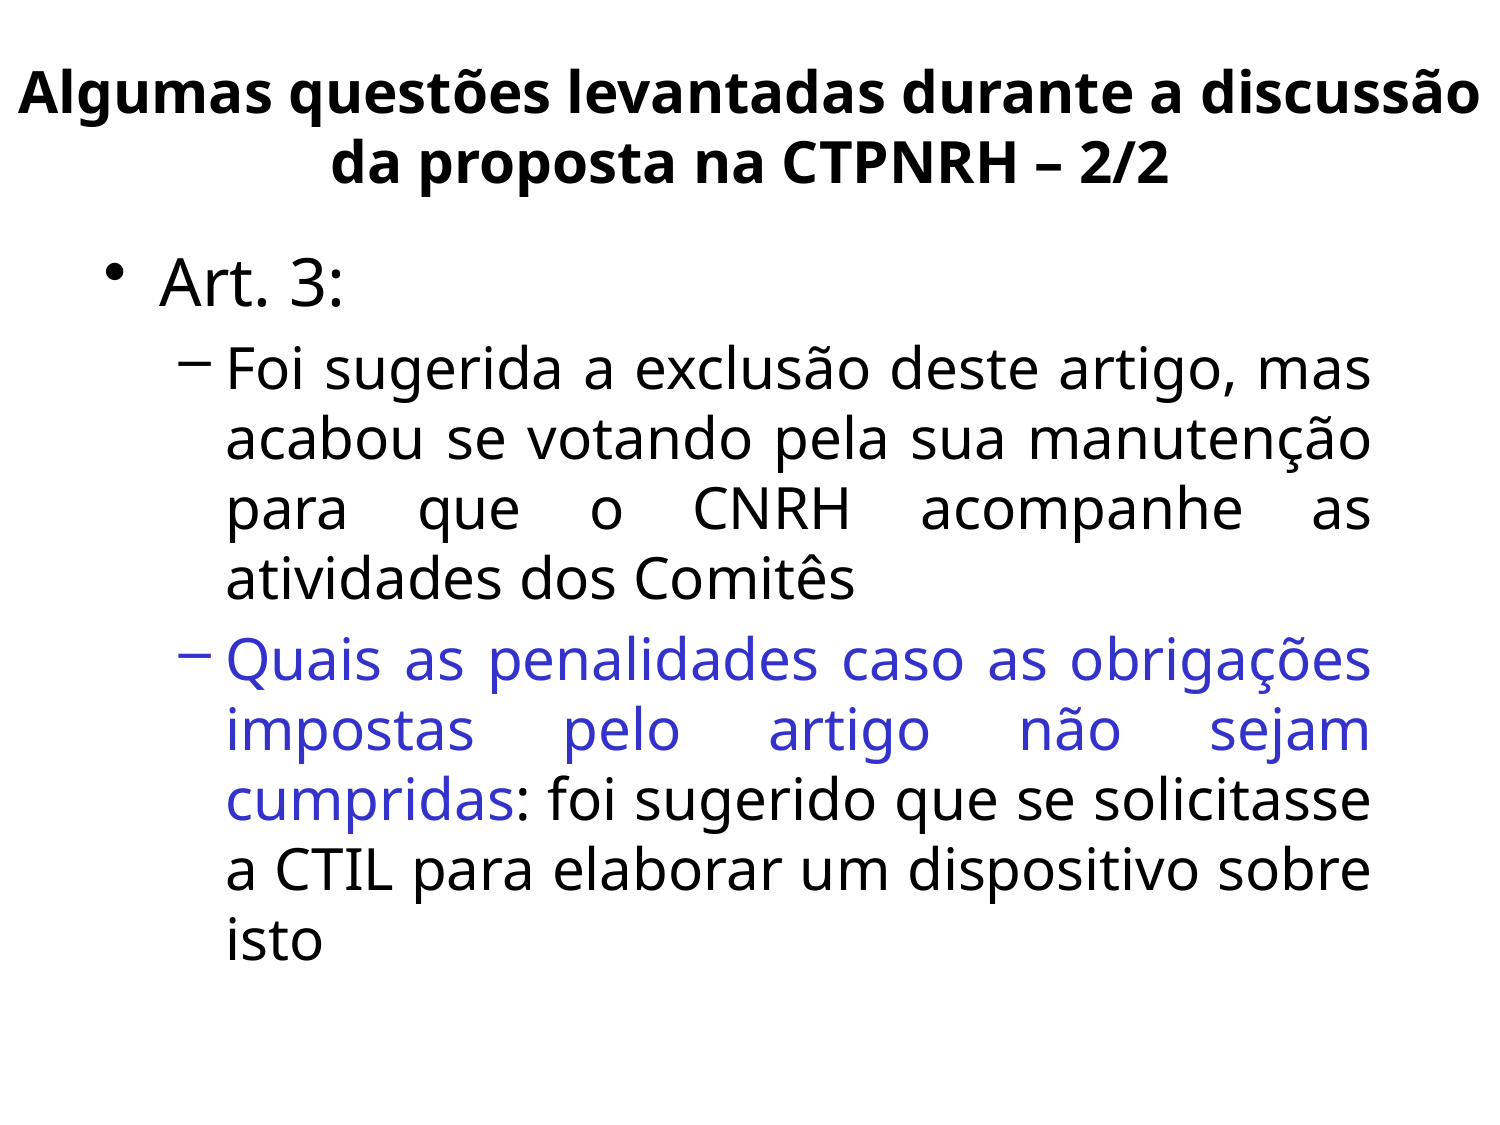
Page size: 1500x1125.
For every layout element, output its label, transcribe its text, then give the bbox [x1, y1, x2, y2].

title Algumas questões levantadas durante a discussão da proposta na CTPNRH – 2/2 [0, 30, 1500, 219]
list Art. 3: Foi sugerida a exclusão deste artigo, mas acabou se votando pela sua manutenção para que o CNRH acompanhe as atividades dos Comitês Quais as penalidades caso as obrigações impostas pelo artigo não sejam cumpridas: foi sugerido que se solicitasse a CTIL para elaborar um dispositivo sobre isto [88, 231, 1388, 1095]
